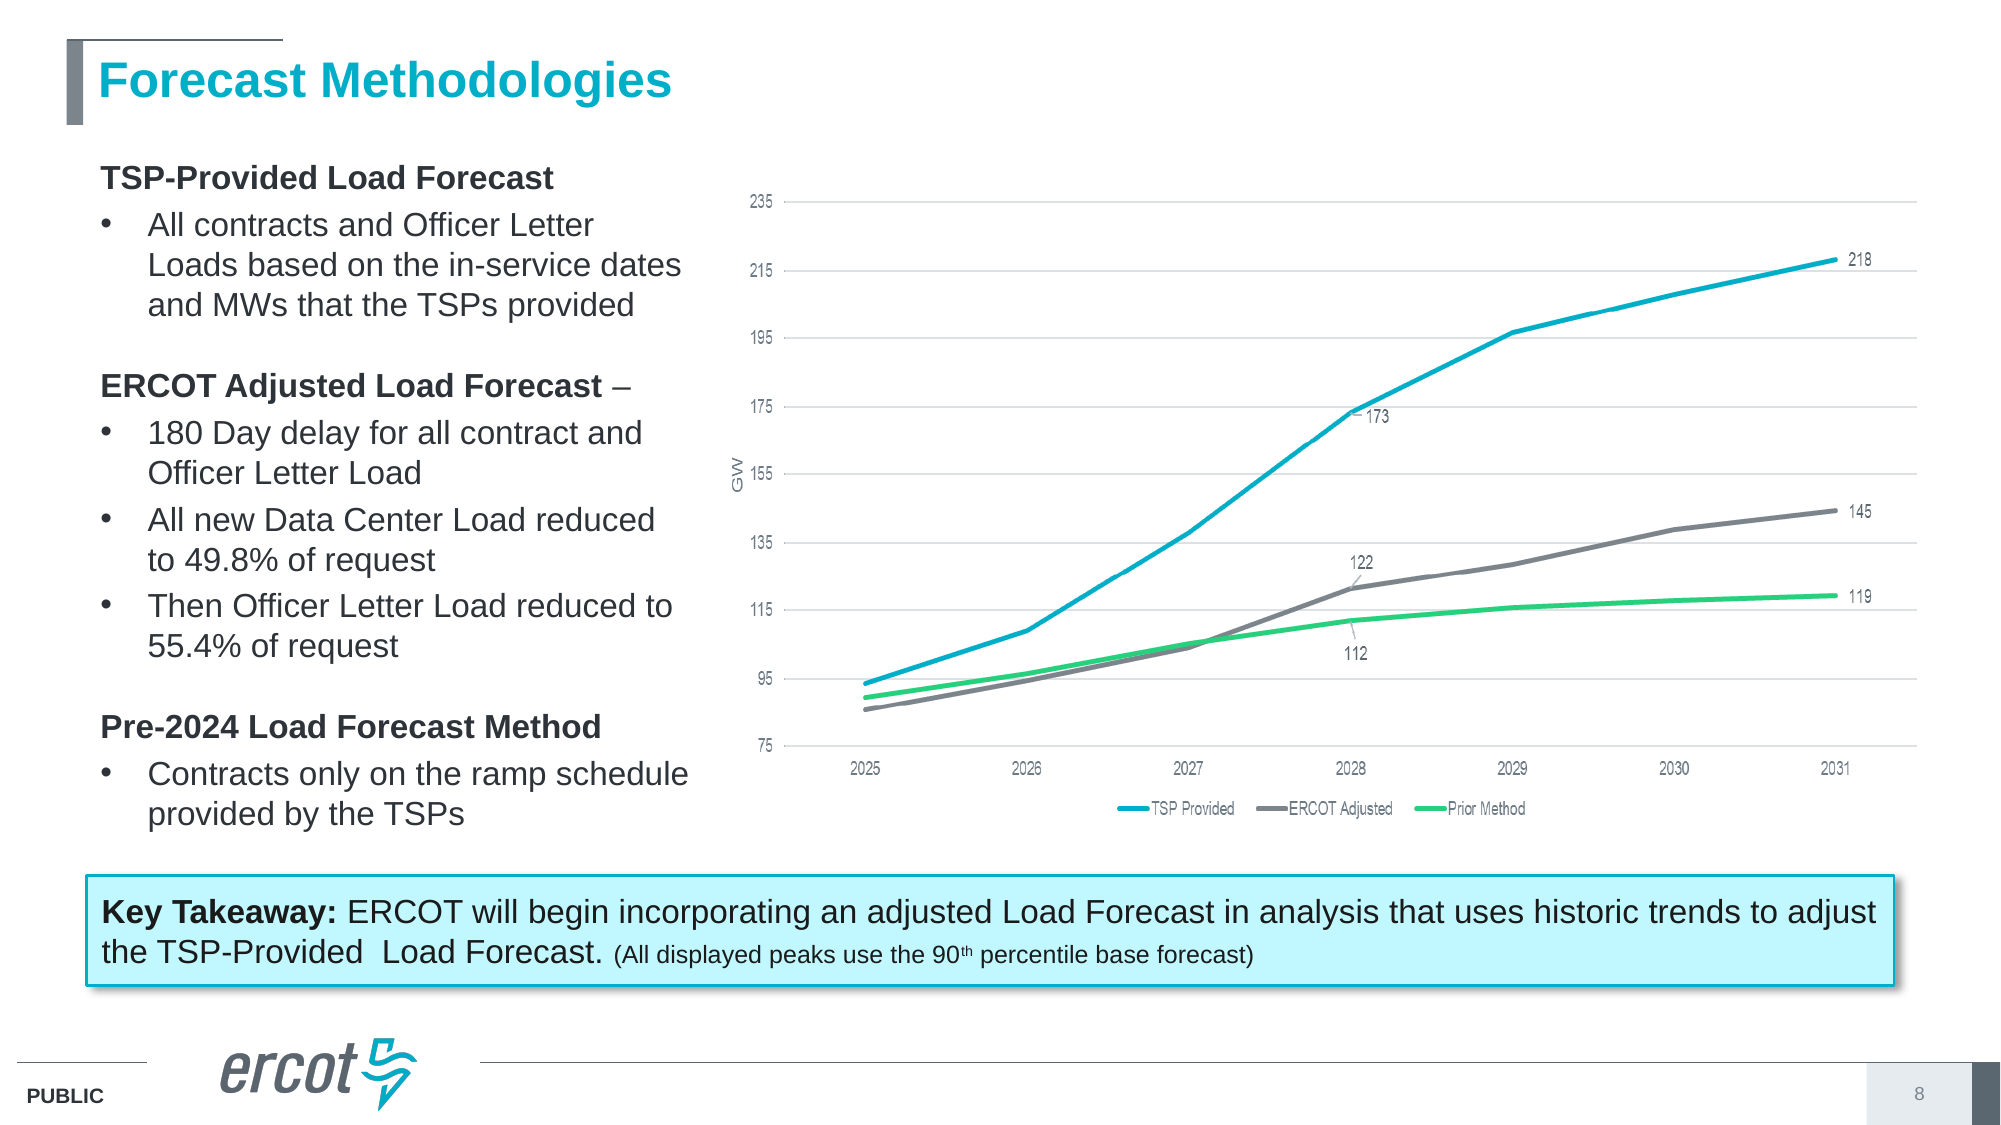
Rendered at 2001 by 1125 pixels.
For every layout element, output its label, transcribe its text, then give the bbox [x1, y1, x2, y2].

slide_number 8 [1866, 1076, 1973, 1113]
picture [215, 1032, 421, 1117]
text_box TSP-Provided Load Forecast All contracts and Officer Letter Loads based on the in-service dates and MWs that the TSPs provided ERCOT Adjusted Load Forecast – 180 Day delay for all contract and Officer Letter Load All new Data Center Load reduced to 49.8% of request Then Officer Letter Load reduced to 55.4% of request Pre-2024 Load Forecast Method Contracts only on the ramp schedule provided by the TSPs [85, 149, 708, 840]
text_box Key Takeaway: ERCOT will begin incorporating an adjusted Load Forecast in analysis that uses historic trends to adjust the TSP-Provided Load Forecast. (All displayed peaks use the 90th percentile base forecast) [86, 875, 1895, 986]
title Forecast Methodologies [83, 39, 1934, 125]
picture [708, 180, 1933, 838]
